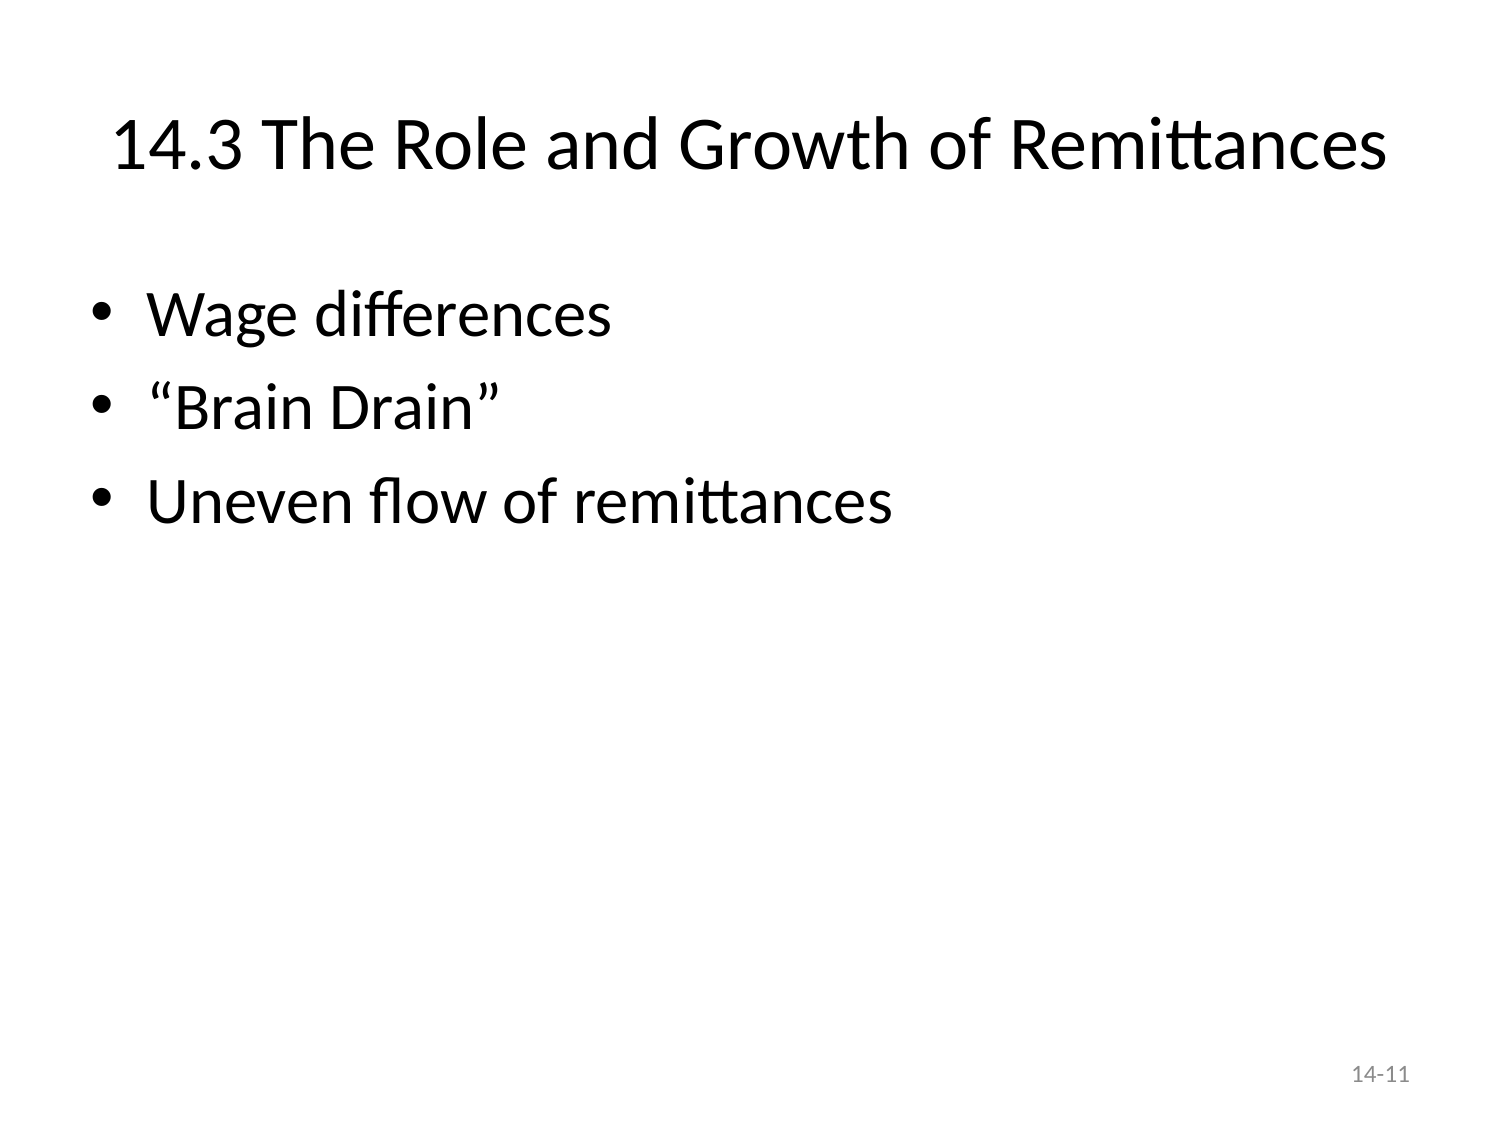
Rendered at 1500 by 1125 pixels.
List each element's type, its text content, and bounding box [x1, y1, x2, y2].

list Wage differences “Brain Drain” Uneven flow of remittances [75, 262, 1425, 1005]
slide_number 14-11 [1074, 1042, 1425, 1103]
title 14.3 The Role and Growth of Remittances [75, 45, 1425, 233]
